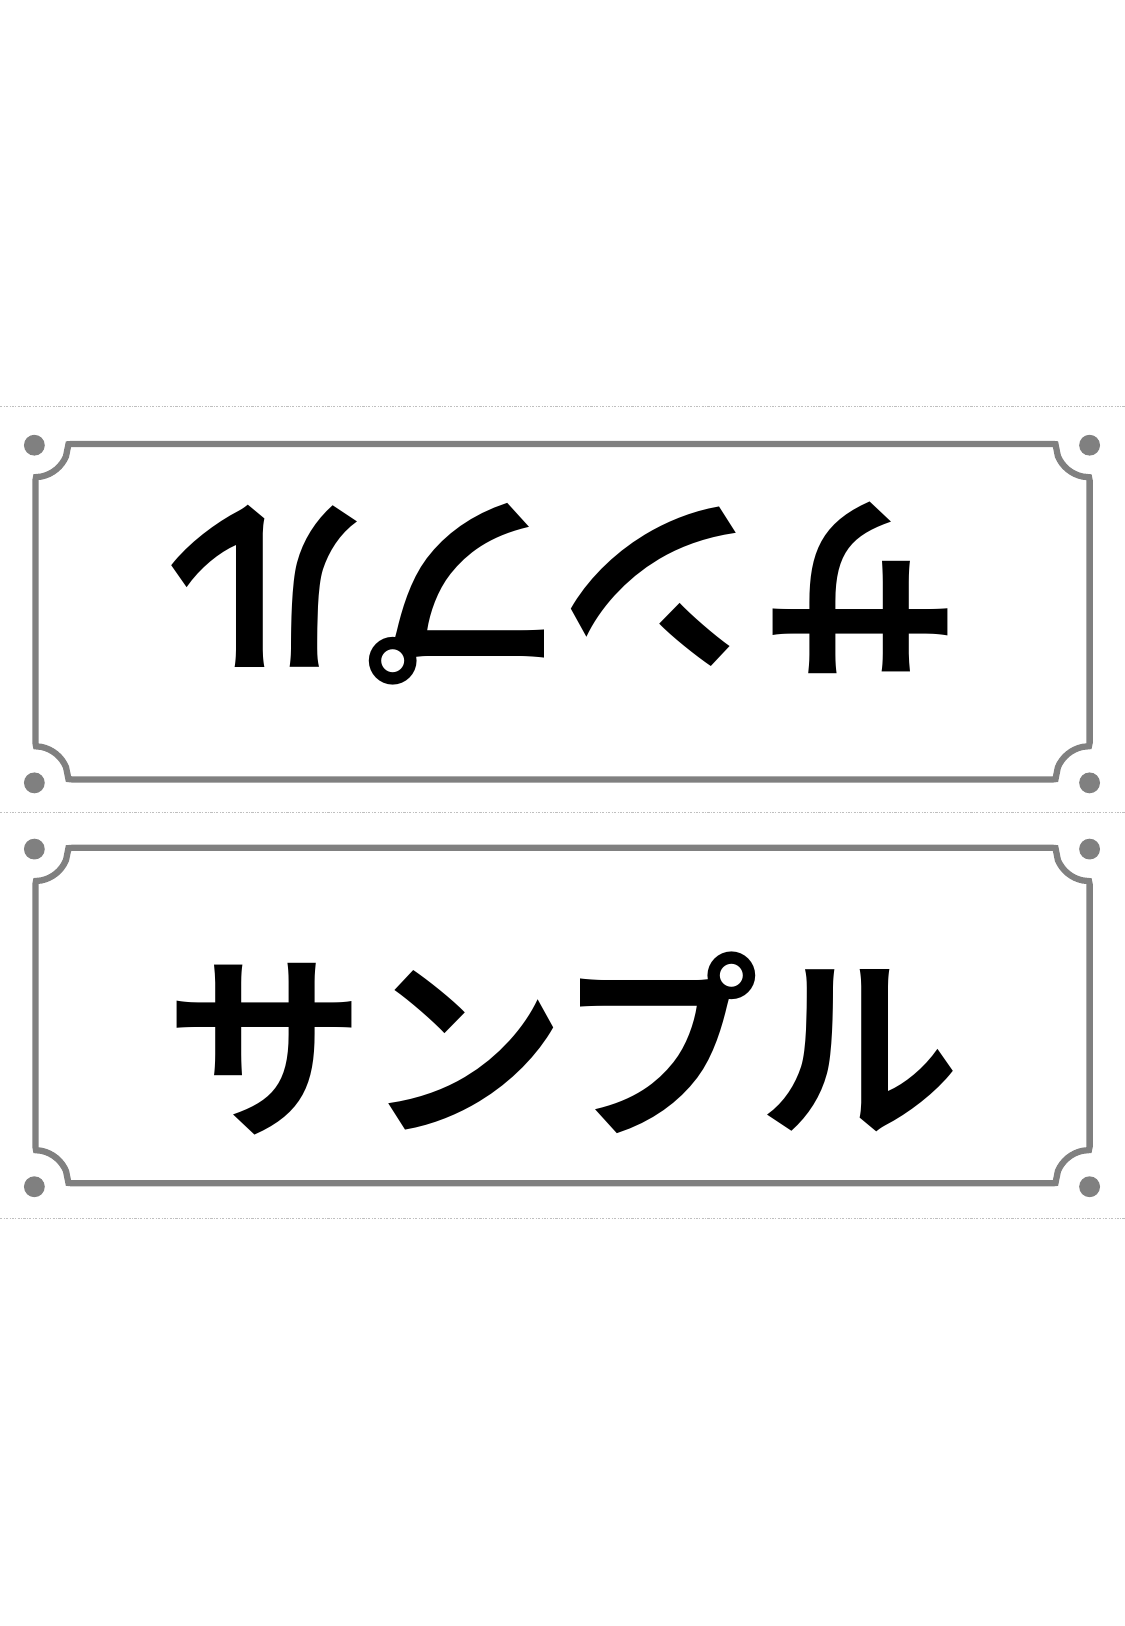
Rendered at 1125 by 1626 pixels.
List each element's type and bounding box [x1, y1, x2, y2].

text_box [23, 838, 1100, 1198]
text_box [23, 434, 1100, 794]
